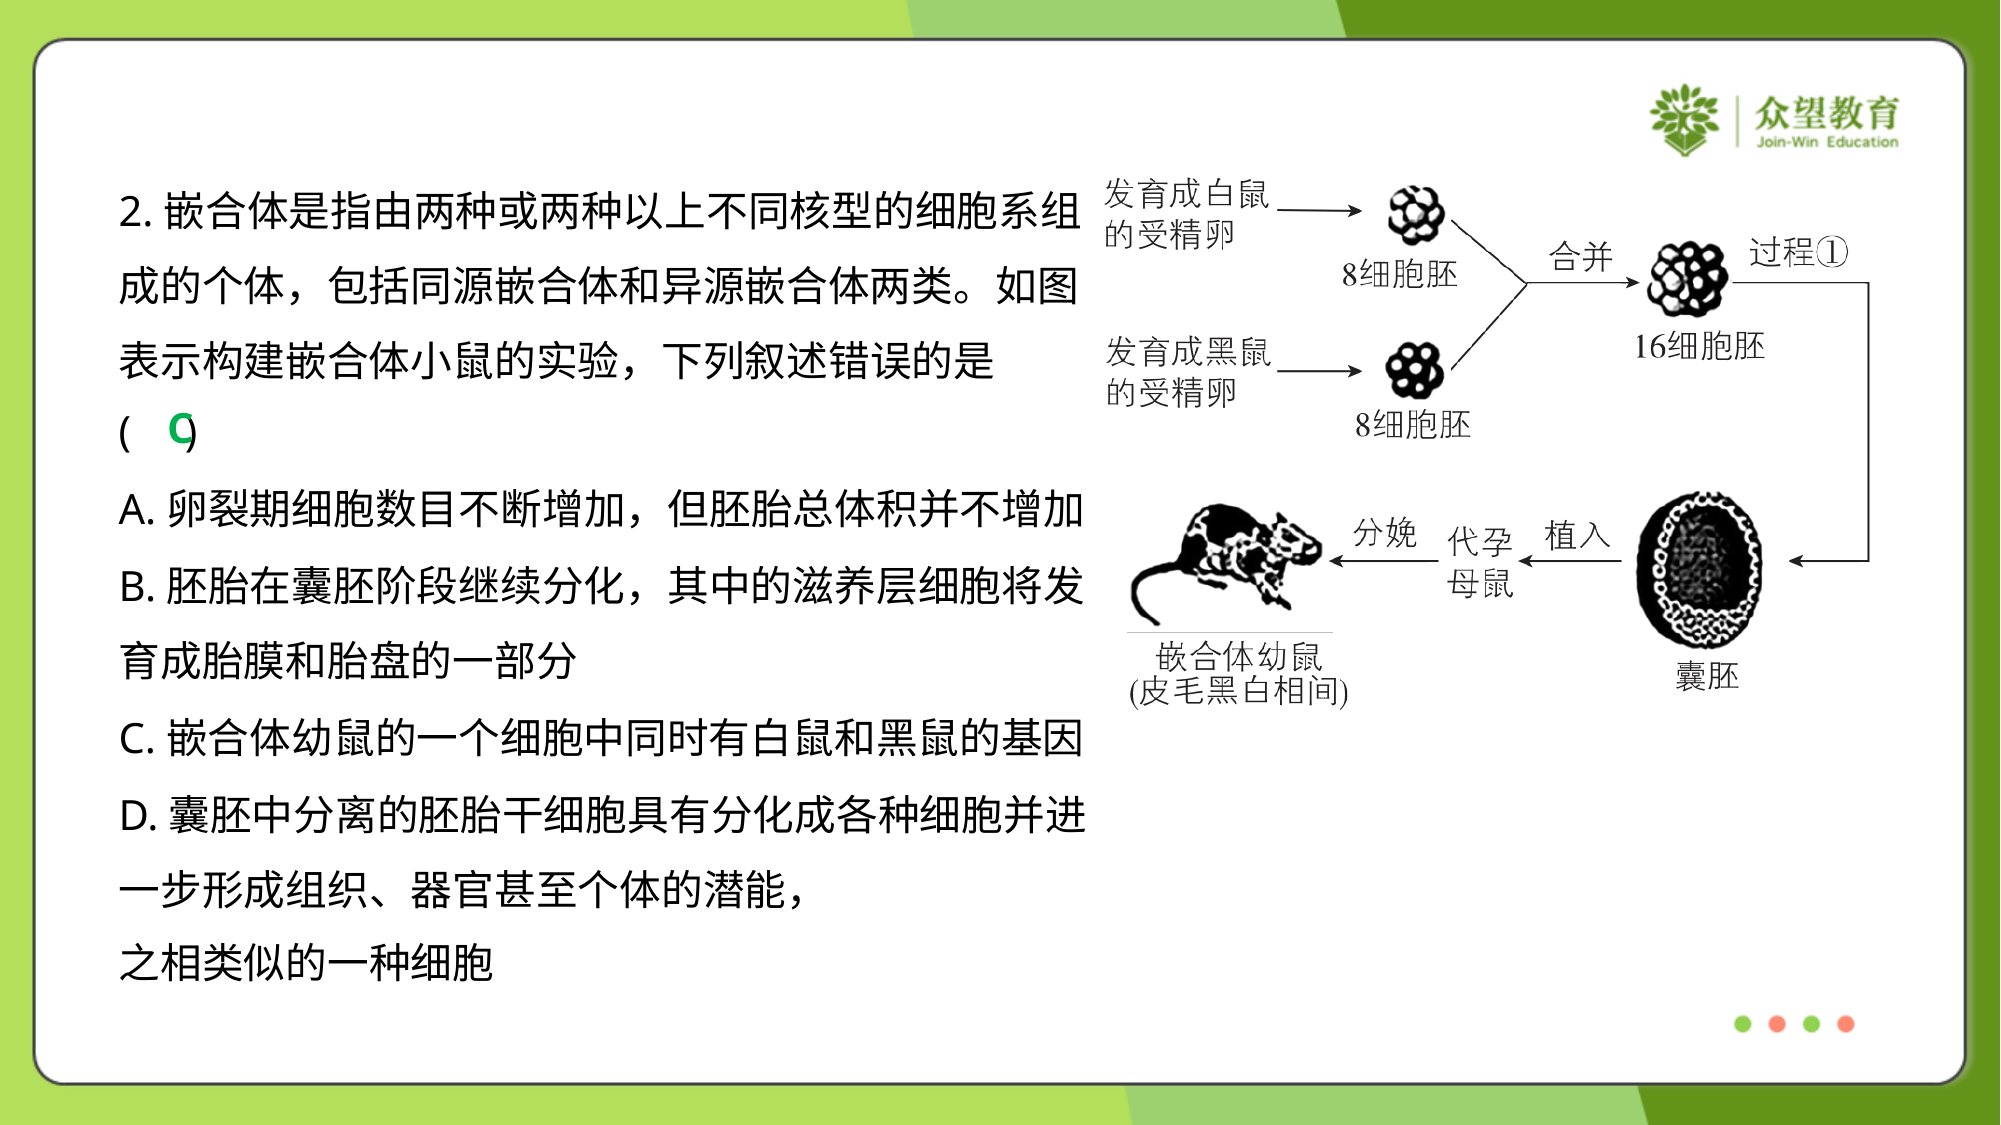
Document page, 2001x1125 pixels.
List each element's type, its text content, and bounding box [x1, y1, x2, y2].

text_box 2.嵌合体是指由两种或两种以上不同核型的细胞系组 成的个体，包括同源嵌合体和异源嵌合体两类。如图 表示构建嵌合体小鼠的实验，下列叙述错误的是 ( ) [118, 159, 1088, 448]
picture [0, 0, 2000, 1125]
text_box C [151, 381, 210, 446]
